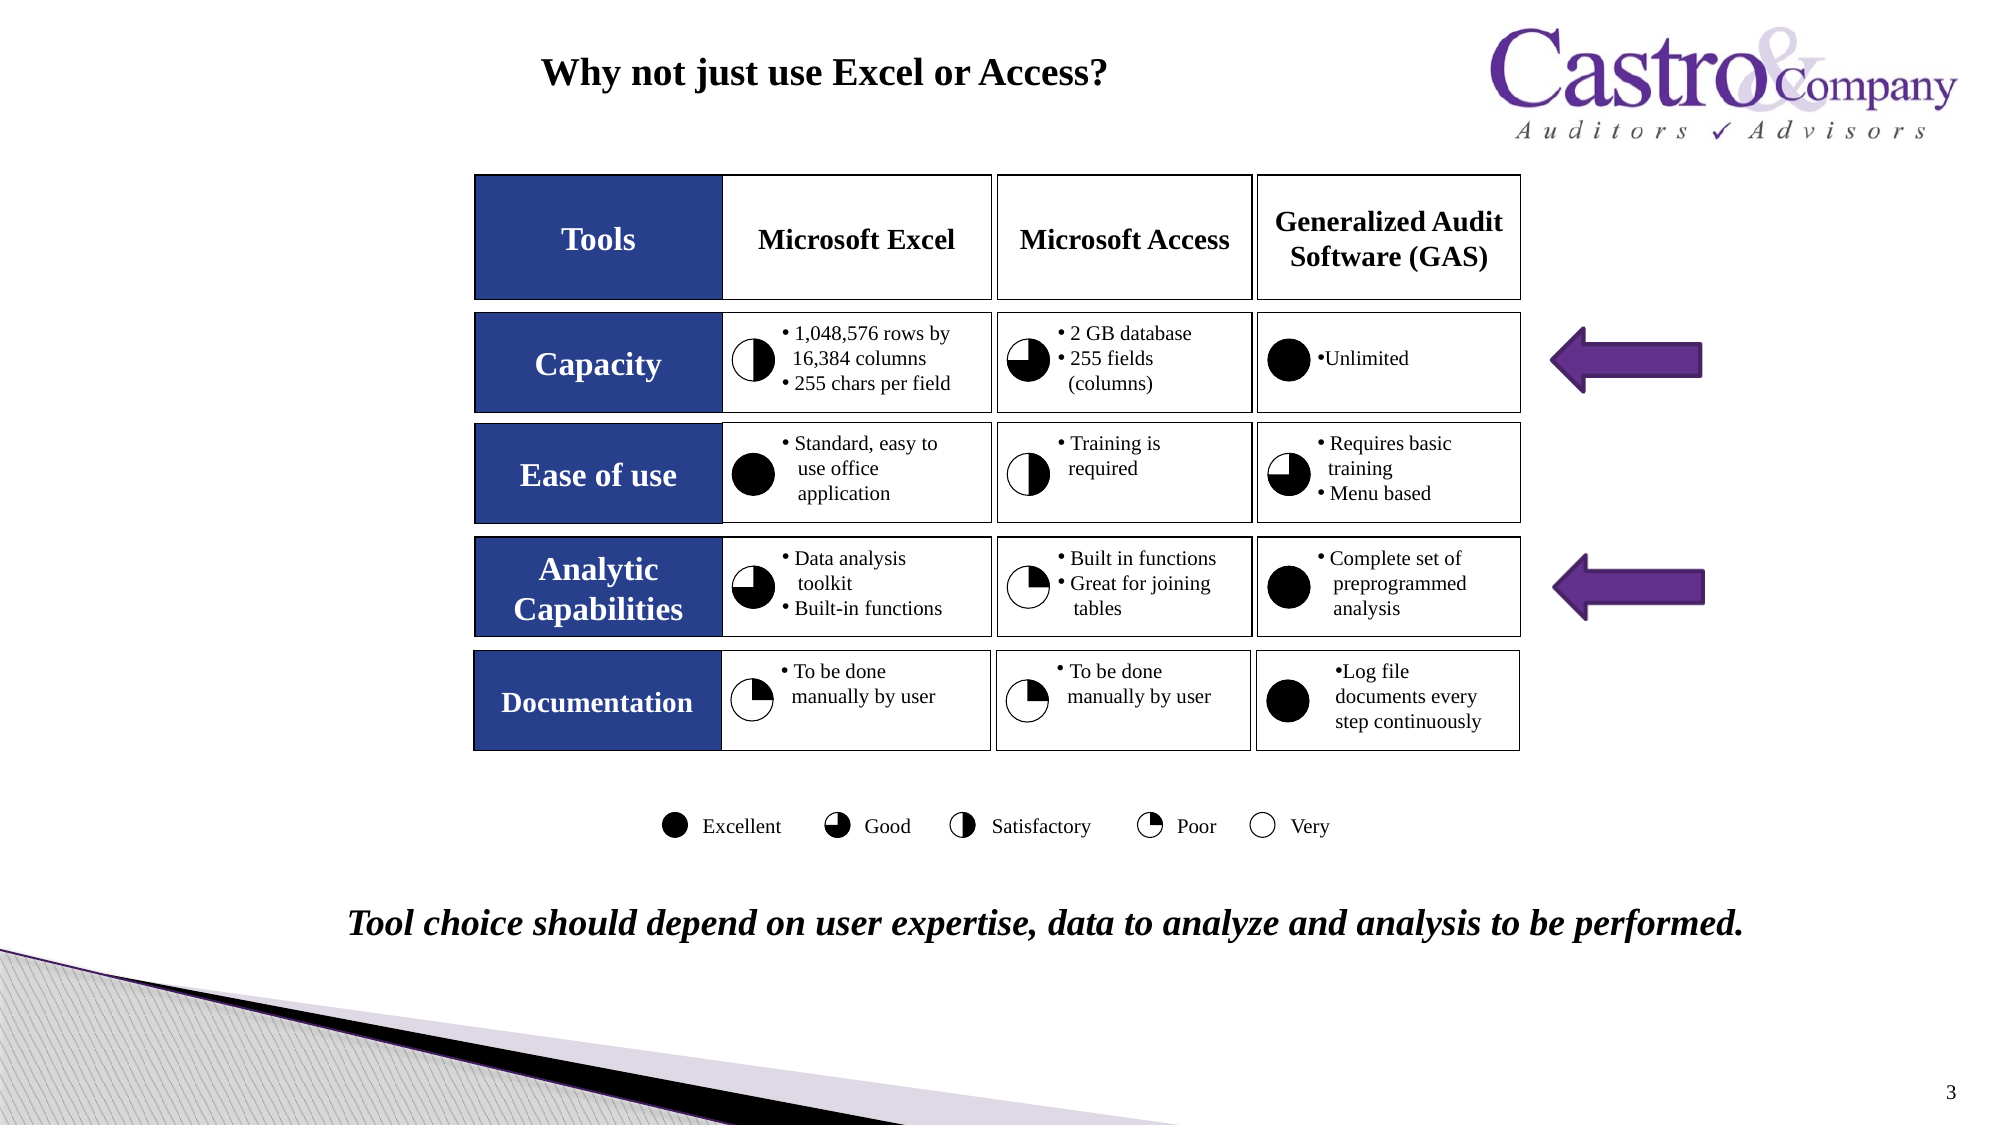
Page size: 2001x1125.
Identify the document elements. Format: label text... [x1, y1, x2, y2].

text_box Documentation [473, 650, 722, 751]
text_box 2 GB database 255 fields (columns) [997, 312, 1252, 413]
text_box Microsoft Access [997, 174, 1252, 300]
text_box Training is required [997, 422, 1252, 523]
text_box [1137, 812, 1163, 838]
text_box Data analysis toolkit Built-in functions [723, 536, 992, 637]
text_box Generalized Audit Software (GAS) [1257, 174, 1521, 300]
title Why not just use Excel or Access? [167, 38, 1483, 148]
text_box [662, 812, 688, 838]
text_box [1267, 453, 1311, 496]
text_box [731, 338, 775, 382]
text_box Tools [474, 174, 723, 300]
text_box Standard, easy to use office application [722, 422, 992, 523]
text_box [730, 678, 774, 722]
picture [1552, 553, 1705, 621]
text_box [1267, 338, 1311, 382]
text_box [674, 799, 1408, 843]
text_box To be done manually by user [996, 650, 1251, 751]
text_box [1005, 679, 1049, 723]
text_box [1267, 565, 1311, 609]
text_box [1549, 326, 1703, 394]
slide_number 3 [1891, 1051, 1972, 1112]
text_box Tool choice should depend on user expertise, data to analyze and analysis to be performed. [336, 862, 1767, 978]
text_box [1249, 812, 1276, 838]
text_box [824, 812, 851, 838]
text_box Built in functions Great for joining tables [997, 536, 1252, 637]
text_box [1006, 338, 1050, 382]
text_box Requires basic training Menu based [1257, 422, 1521, 523]
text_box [1006, 453, 1050, 496]
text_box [731, 453, 775, 496]
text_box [731, 565, 775, 609]
text_box 1,048,576 rows by 16,384 columns 255 chars per field [723, 312, 992, 413]
picture [1488, 24, 1960, 142]
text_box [1006, 565, 1050, 609]
text_box Ease of use [474, 423, 723, 524]
text_box Unlimited [1257, 312, 1521, 413]
text_box Capacity [474, 312, 723, 413]
text_box Complete set of preprogrammed analysis [1257, 536, 1521, 637]
text_box Microsoft Excel [723, 174, 992, 300]
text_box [949, 812, 976, 838]
text_box Analytic Capabilities [474, 536, 723, 637]
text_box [1266, 679, 1310, 723]
text_box To be done manually by user [722, 650, 991, 751]
text_box Log file documents every step continuously [1256, 650, 1520, 751]
